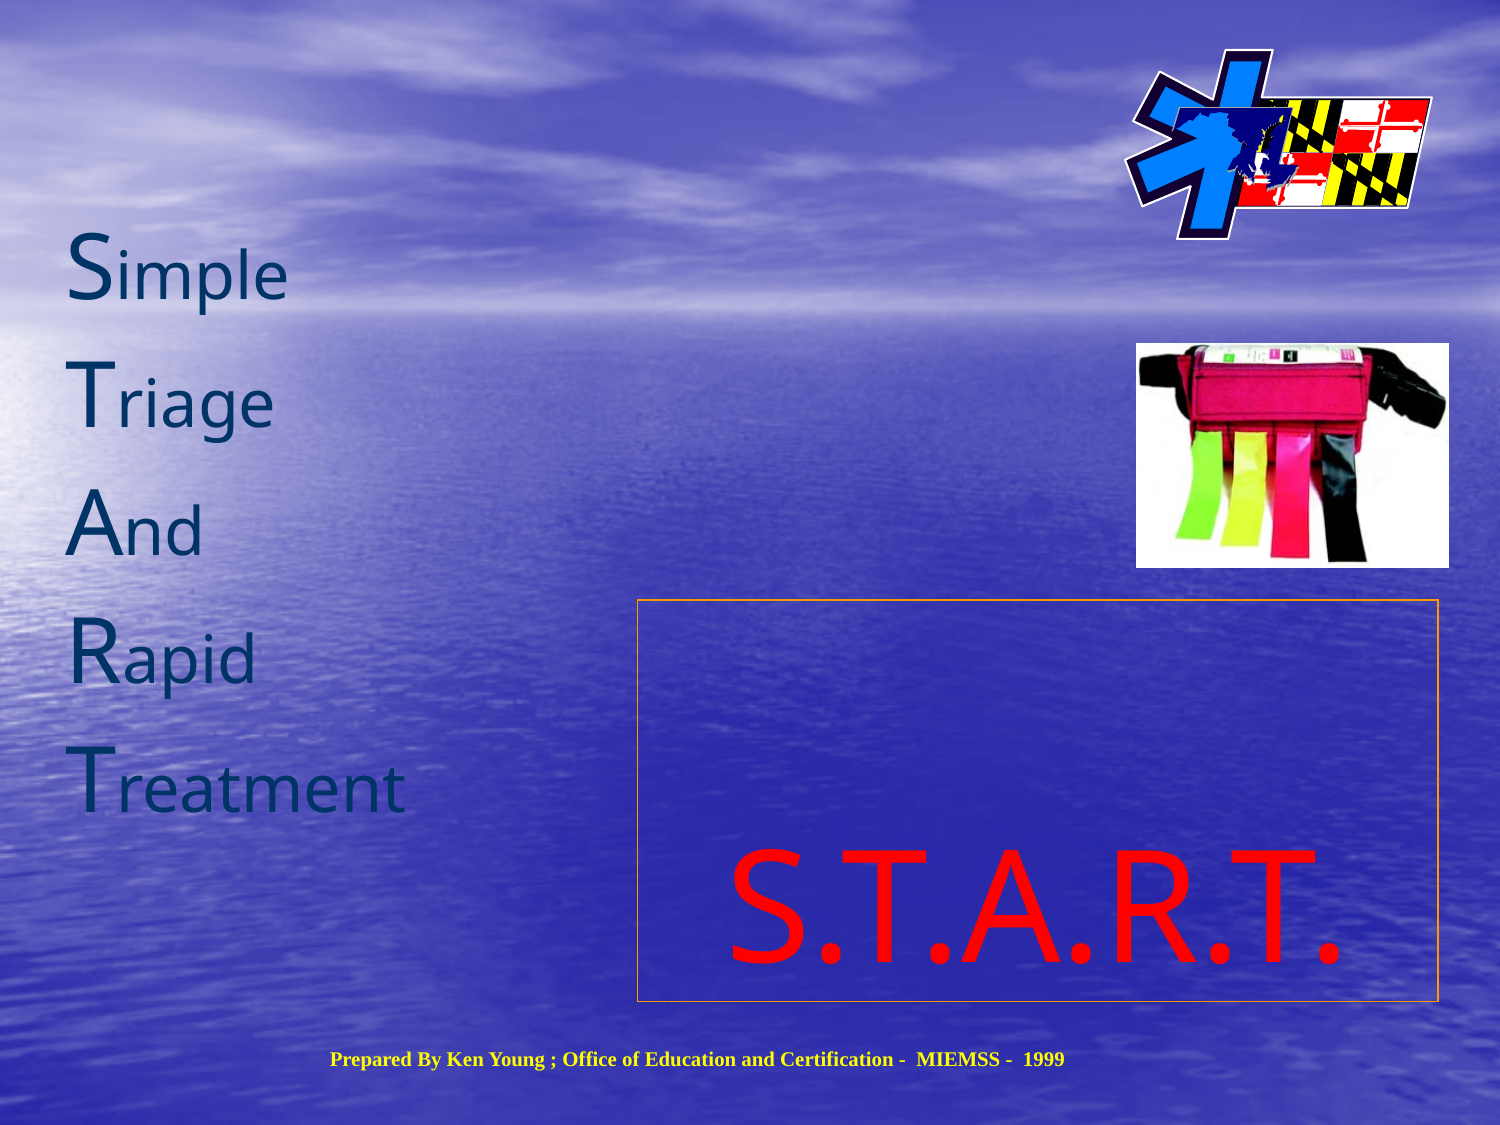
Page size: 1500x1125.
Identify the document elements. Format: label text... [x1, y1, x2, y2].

text_box Prepared By Ken Young ; Office of Education and Certification - MIEMSS - 1999 [314, 1038, 1081, 1079]
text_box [1124, 49, 1433, 240]
title S.T.A.R.T. [637, 599, 1439, 1002]
subtitle Simple Triage And Rapid Treatment [49, 199, 438, 901]
picture [1136, 343, 1449, 569]
